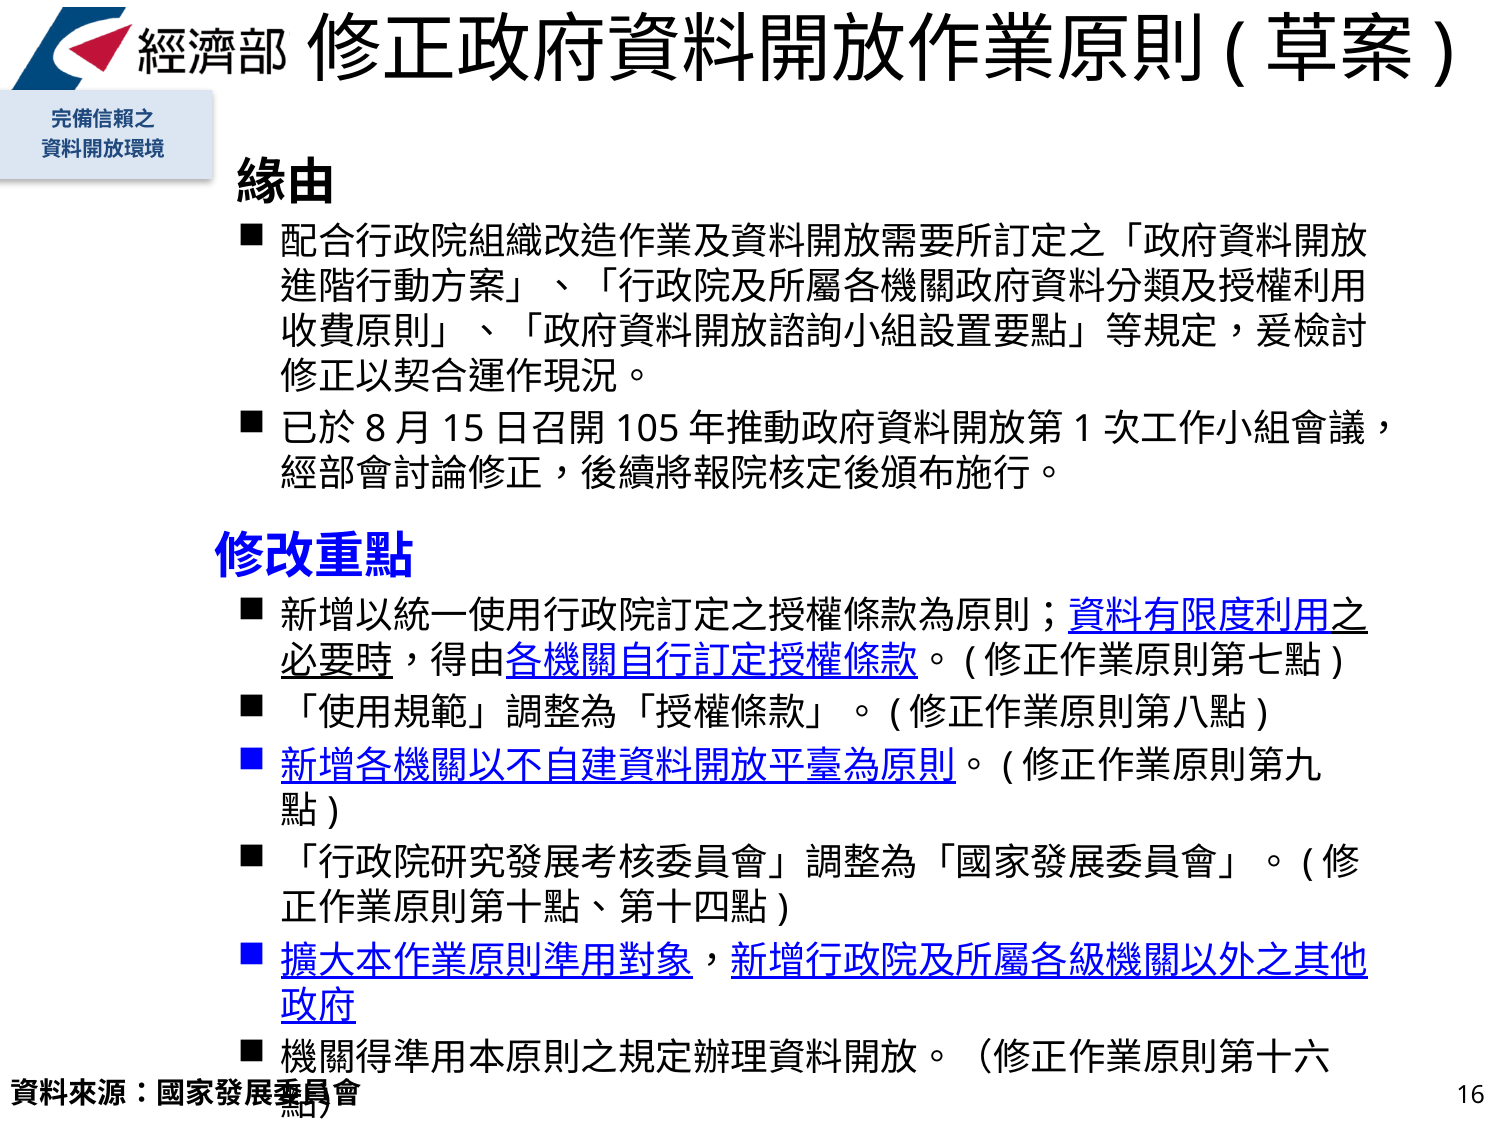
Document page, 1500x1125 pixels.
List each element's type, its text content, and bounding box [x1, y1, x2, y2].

text_box 緣由 配合行政院組織改造作業及資料開放需要所訂定之「政府資料開放進階行動方案」、「行政院及所屬各機關政府資料分類及授權利用收費原則」、「政府資料開放諮詢小組設置要點」等規定，爰檢討修正以契合運作現況。 已於8月15日召開105年推動政府資料開放第1次工作小組會議，經部會討論修正，後續將報院核定後頒布施行。 [153, 129, 1388, 503]
picture [11, 7, 250, 90]
text_box 完備信賴之 資料開放環境 [0, 90, 213, 180]
text_box 資料來源：國家發展委員會 [0, 1067, 377, 1117]
slide_number 16 [1149, 1065, 1500, 1125]
title 修正政府資料開放作業原則(草案) [250, 0, 1500, 108]
text_box 修改重點 新增以統一使用行政院訂定之授權條款為原則；資料有限度利用之必要時，得由各機關自行訂定授權條款。(修正作業原則第七點) 「使用規範」調整為「授權條款」。(修正作業原則第八點) 新增各機關以不自建資料開放平臺為原則。(修正作業原則第九點) 「行政院研究發展考核委員會」調整為「國家發展委員會」。(修正作業原則第十點、第十四點) 擴大本作業原則準用對象，新增行政院及所屬各級機關以外之其他政府 機關得準用本原則之規定辦理資料開放。（修正作業原則第十六點） [153, 503, 1388, 1046]
